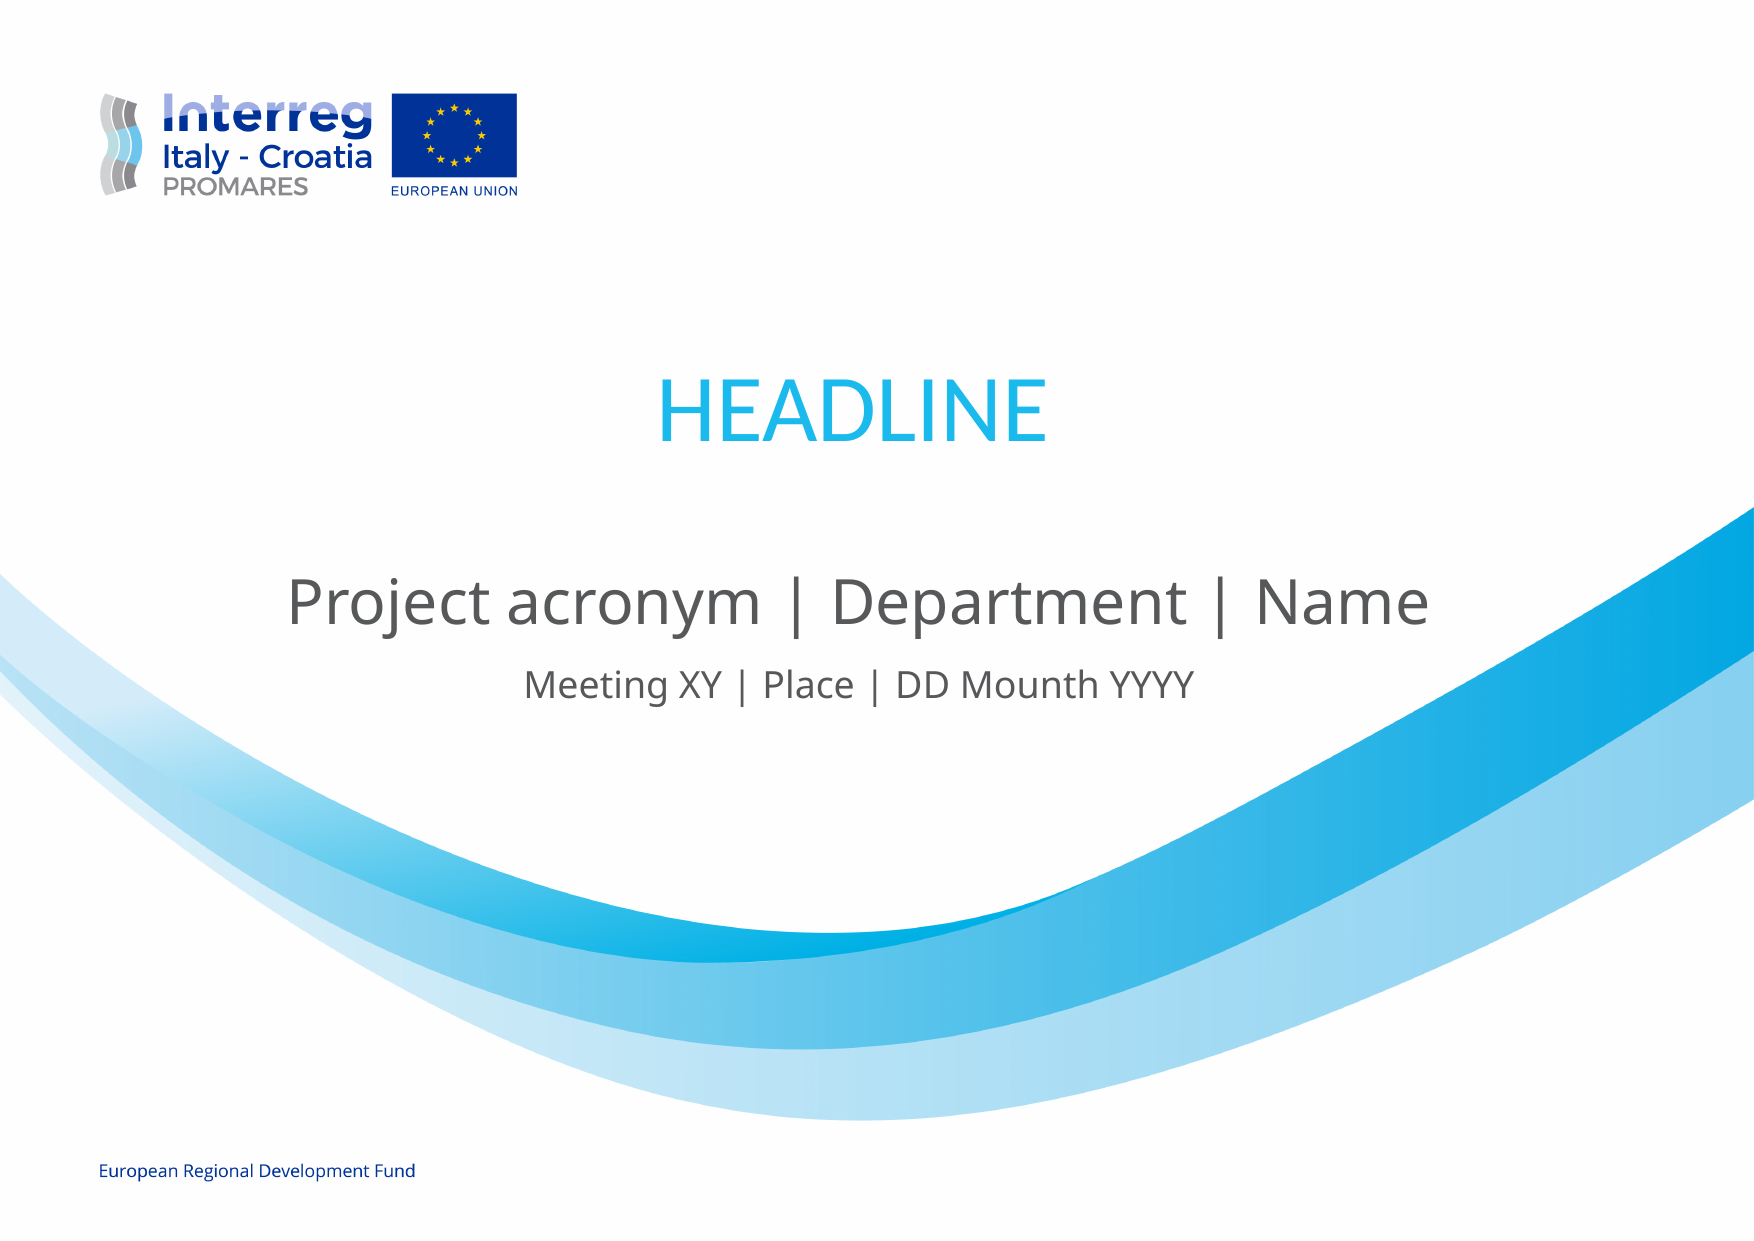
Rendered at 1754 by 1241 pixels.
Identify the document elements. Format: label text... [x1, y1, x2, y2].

picture [0, 0, 1754, 1241]
text_box Meeting XY | Place | DD Mounth YYYY [156, 652, 1563, 716]
text_box Project acronym | Department | Name [156, 553, 1563, 646]
text_box HEADLINE [427, 337, 1279, 470]
